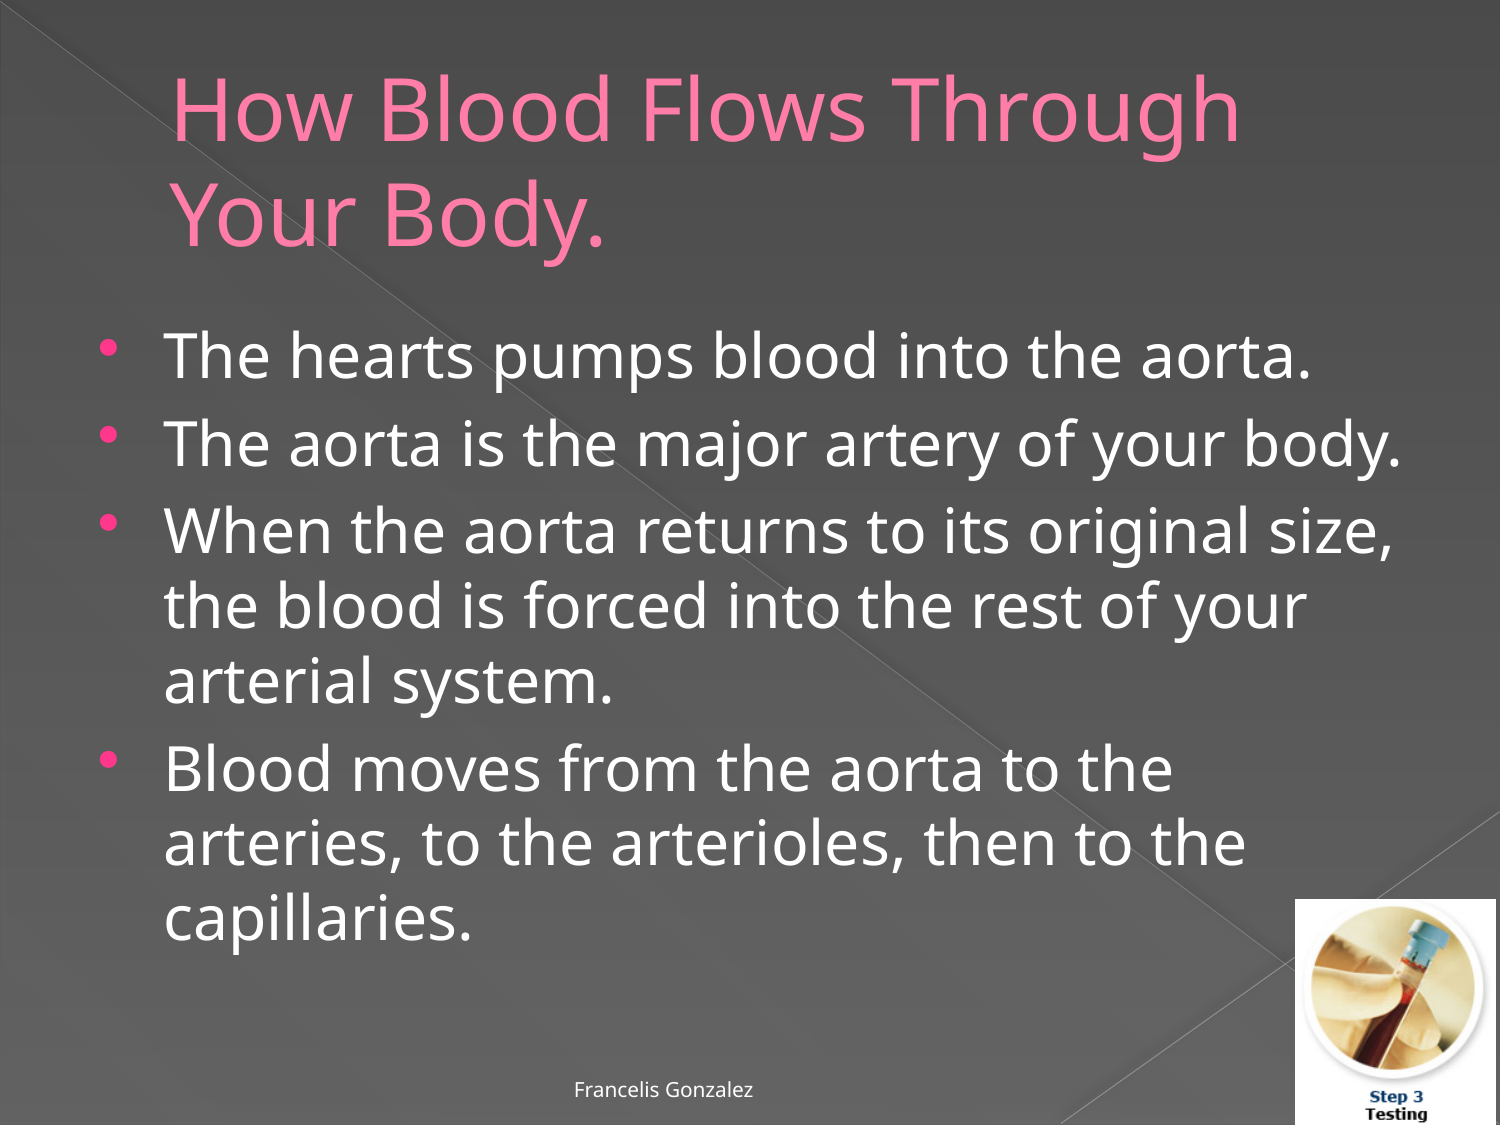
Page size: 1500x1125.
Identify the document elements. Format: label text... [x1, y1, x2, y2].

list The hearts pumps blood into the aorta. The aorta is the major artery of your body. When the aorta returns to its original size, the blood is forced into the rest of your arterial system. Blood moves from the aorta to the arteries, to the arterioles, then to the capillaries. [75, 308, 1425, 1059]
picture [1295, 899, 1496, 1125]
footer Francelis Gonzalez [75, 1063, 774, 1113]
title How Blood Flows Through Your Body. [75, 43, 1425, 274]
